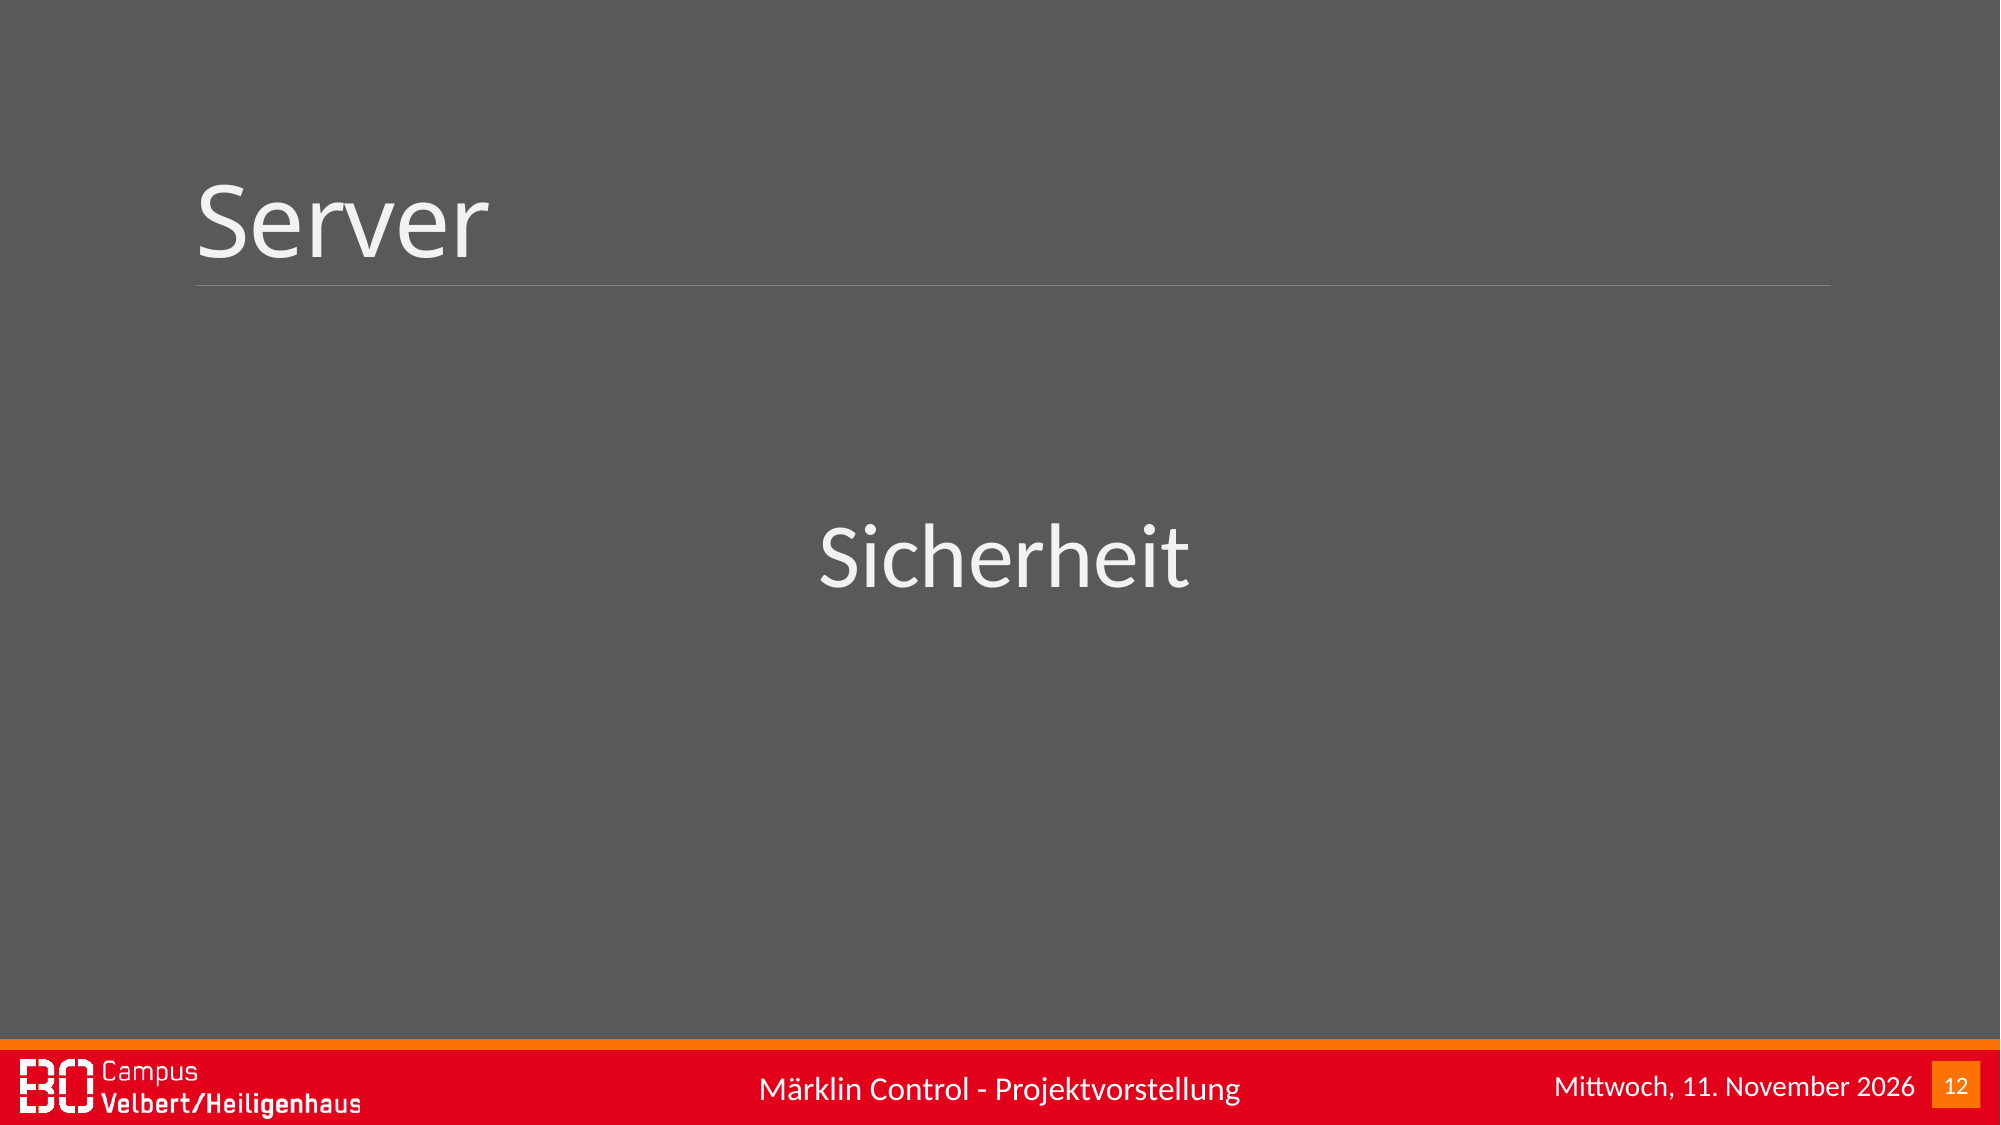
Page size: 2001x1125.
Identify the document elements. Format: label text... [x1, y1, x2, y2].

picture [101, 1057, 365, 1120]
picture [19, 1059, 94, 1113]
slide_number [1525, 1054, 1931, 1115]
slide_number 12 [1931, 1060, 1981, 1109]
list Sicherheit [180, 500, 1830, 625]
title Server [180, 47, 1830, 285]
